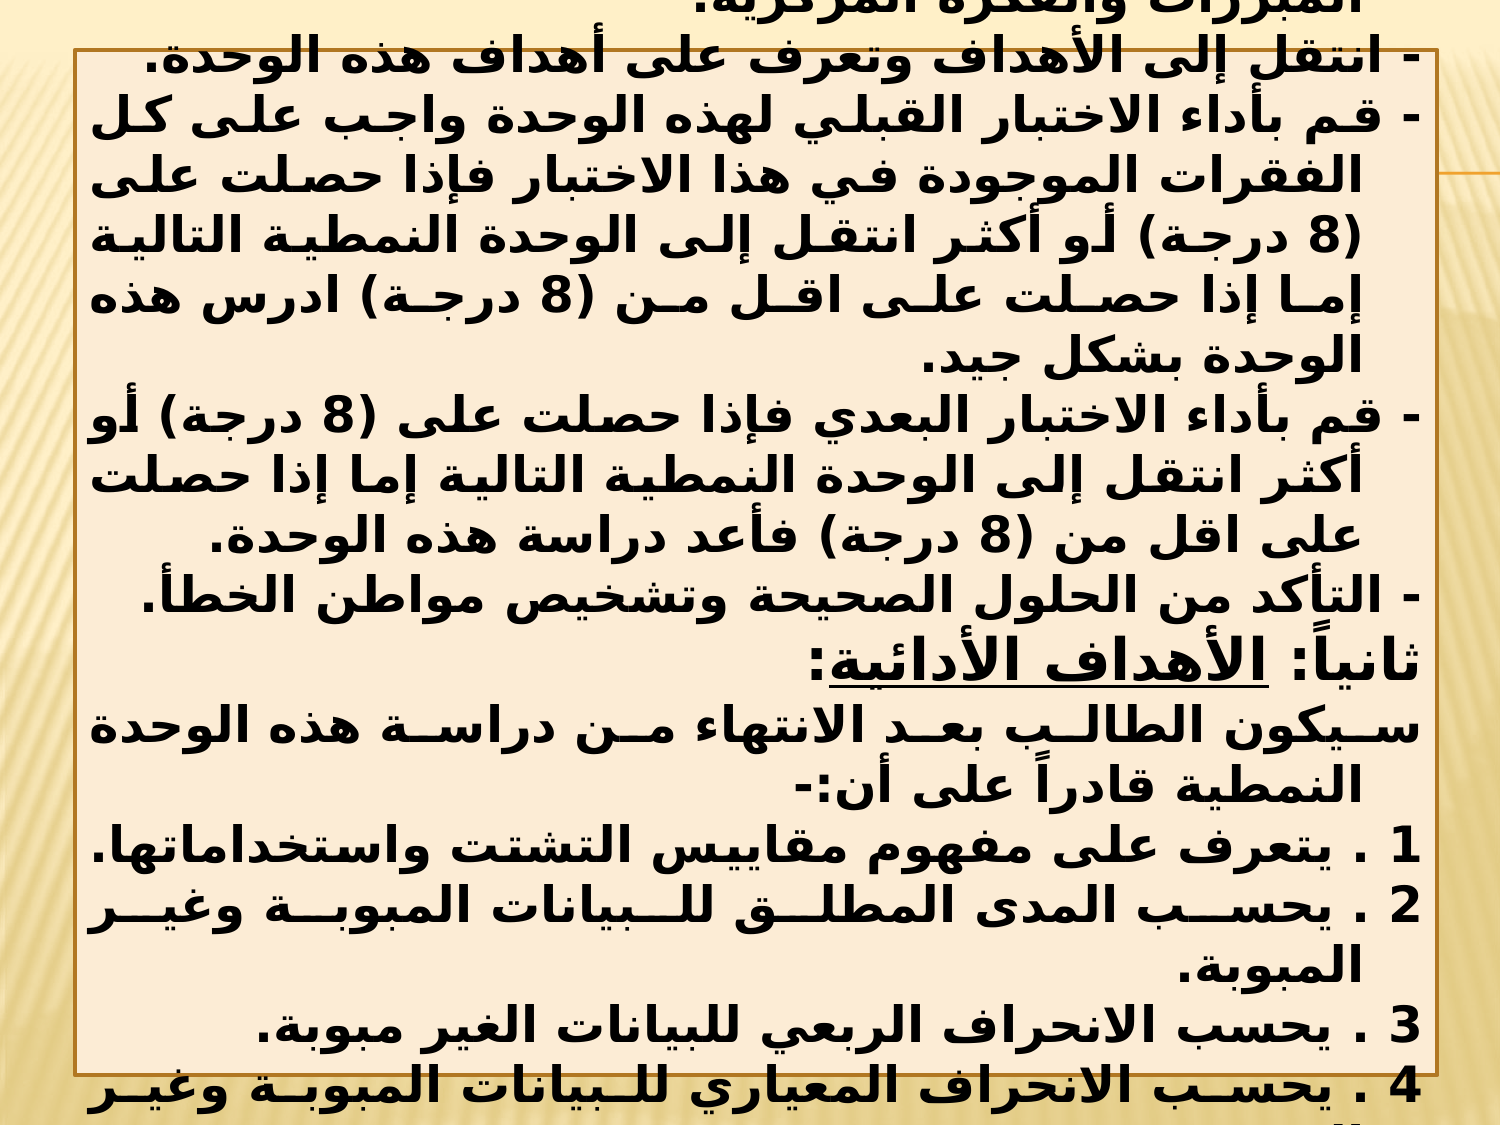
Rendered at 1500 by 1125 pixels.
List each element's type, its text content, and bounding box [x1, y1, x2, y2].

text_box 4 . التعليمات: - ادرس النظرة الشاملة واطلع بشكل جيد على المبررات والفكرة المركزية. - انتقل إلى الأهداف وتعرف على أهداف هذه الوحدة. - قم بأداء الاختبار القبلي لهذه الوحدة واجب على كل الفقرات الموجودة في هذا الاختبار فإذا حصلت على (8 درجة) أو أكثر انتقل إلى الوحدة النمطية التالية إما إذا حصلت على اقل من (8 درجة) ادرس هذه الوحدة بشكل جيد. - قم بأداء الاختبار البعدي فإذا حصلت على (8 درجة) أو أكثر انتقل إلى الوحدة النمطية التالية إما إذا حصلت على اقل من (8 درجة) فأعد دراسة هذه الوحدة. - التأكد من الحلول الصحيحة وتشخيص مواطن الخطأ. ثانياً: الأهداف الأدائية: سيكون الطالب بعد الانتهاء من دراسة هذه الوحدة النمطية قادراً على أن:- 1 . يتعرف على مفهوم مقاييس التشتت واستخداماتها. 2 . يحسب المدى المطلق للبيانات المبوبة وغير المبوبة. 3 . يحسب الانحراف الربعي للبيانات الغير مبوبة. 4 . يحسب الانحراف المعياري للبيانات المبوبة وغير المبوبة. 5 . يحسب الانحراف المتوسط للبيانات المبوبة وغير المبوبة. [73, 48, 1439, 1077]
